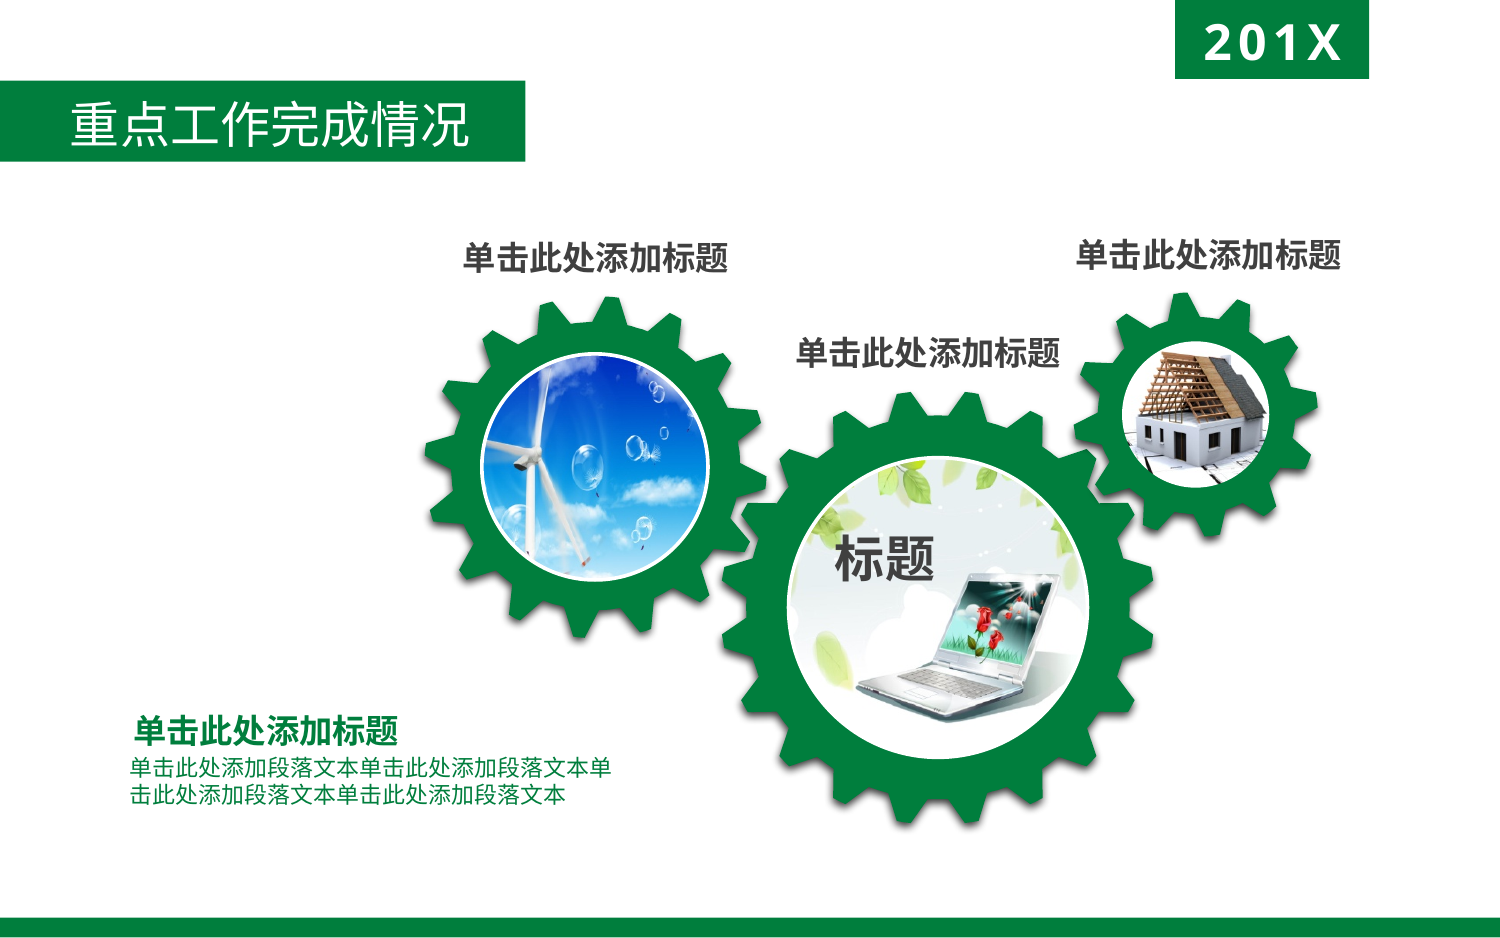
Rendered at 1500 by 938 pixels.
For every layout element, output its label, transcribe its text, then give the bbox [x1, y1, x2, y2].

text_box [0, 79, 528, 164]
text_box 单击此处添加标题 [117, 702, 506, 745]
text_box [424, 296, 766, 639]
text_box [1073, 292, 1318, 537]
text_box 单击此处添加段落文本单击此处添加段落文本单击此处添加段落文本单击此处添加段落文本 [114, 745, 632, 817]
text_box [721, 391, 1154, 824]
text_box 201X [1188, 3, 1356, 78]
text_box 单击此处添加标题 [770, 324, 1068, 380]
text_box 单击此处添加标题 [413, 229, 778, 285]
text_box [1173, 0, 1371, 81]
text_box 重点工作完成情况 [55, 85, 485, 161]
text_box 单击此处添加标题 [1041, 226, 1376, 282]
text_box [0, 916, 1500, 938]
